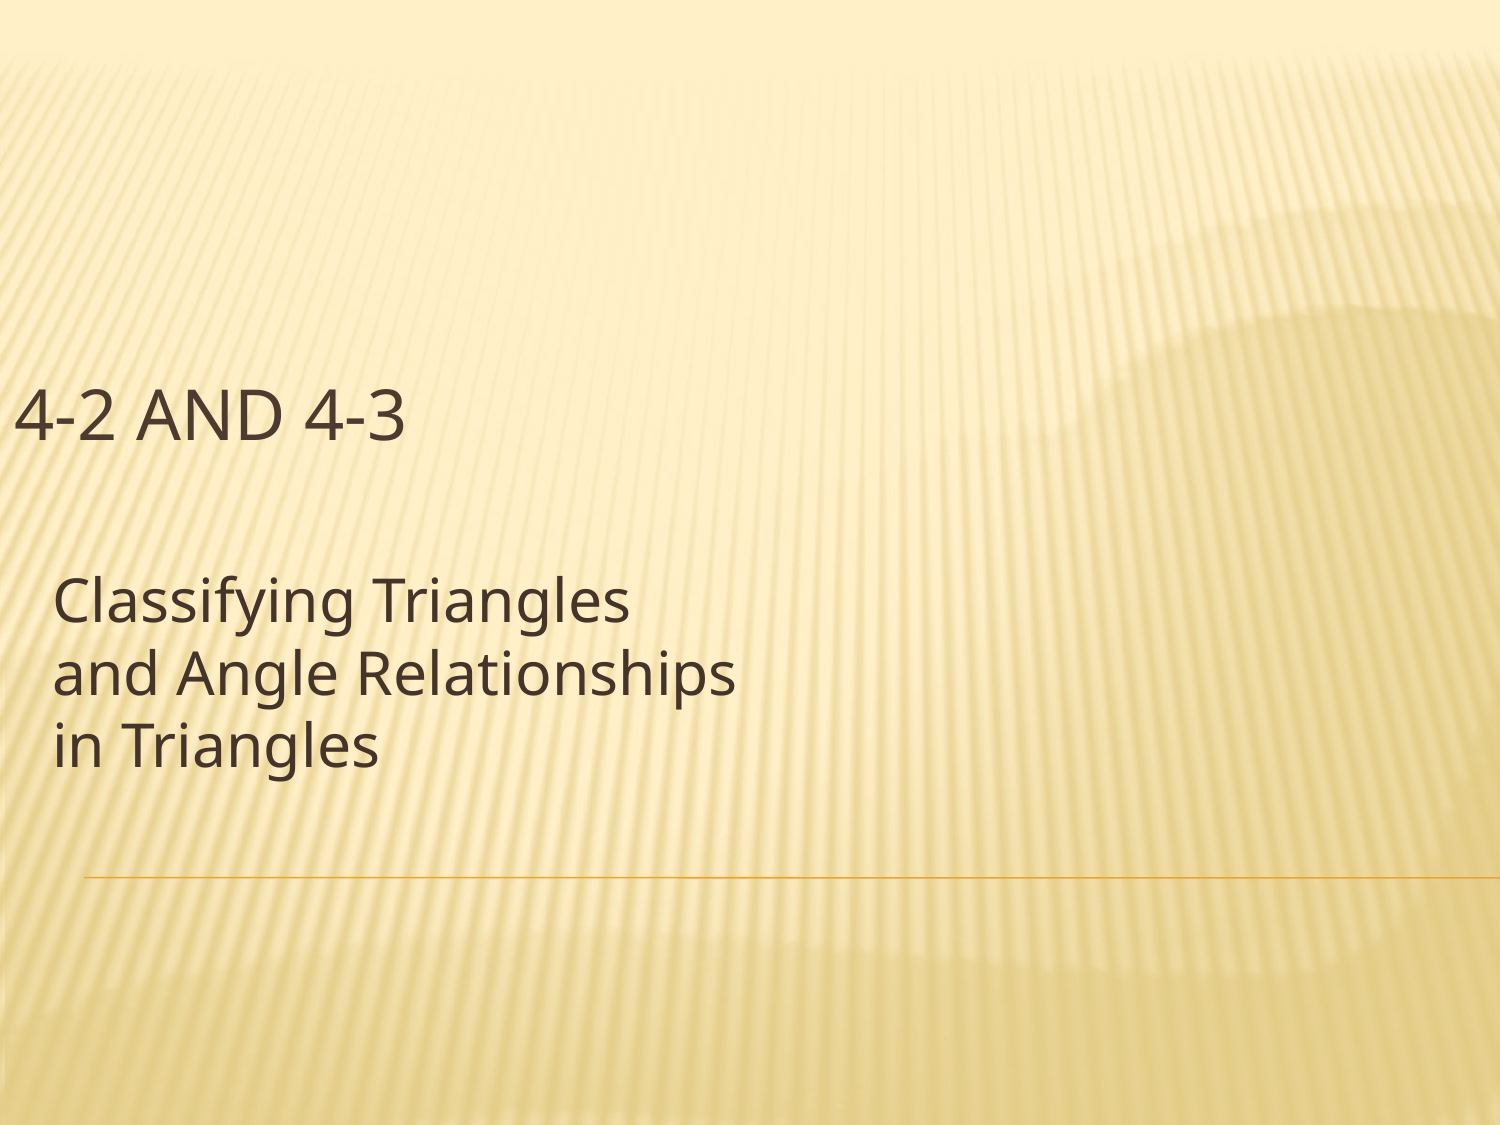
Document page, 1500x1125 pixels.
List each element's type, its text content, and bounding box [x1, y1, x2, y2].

subtitle Classifying Triangles and Angle Relationships in Triangles [37, 487, 763, 788]
title 4-2 and 4-3 [0, 362, 725, 462]
